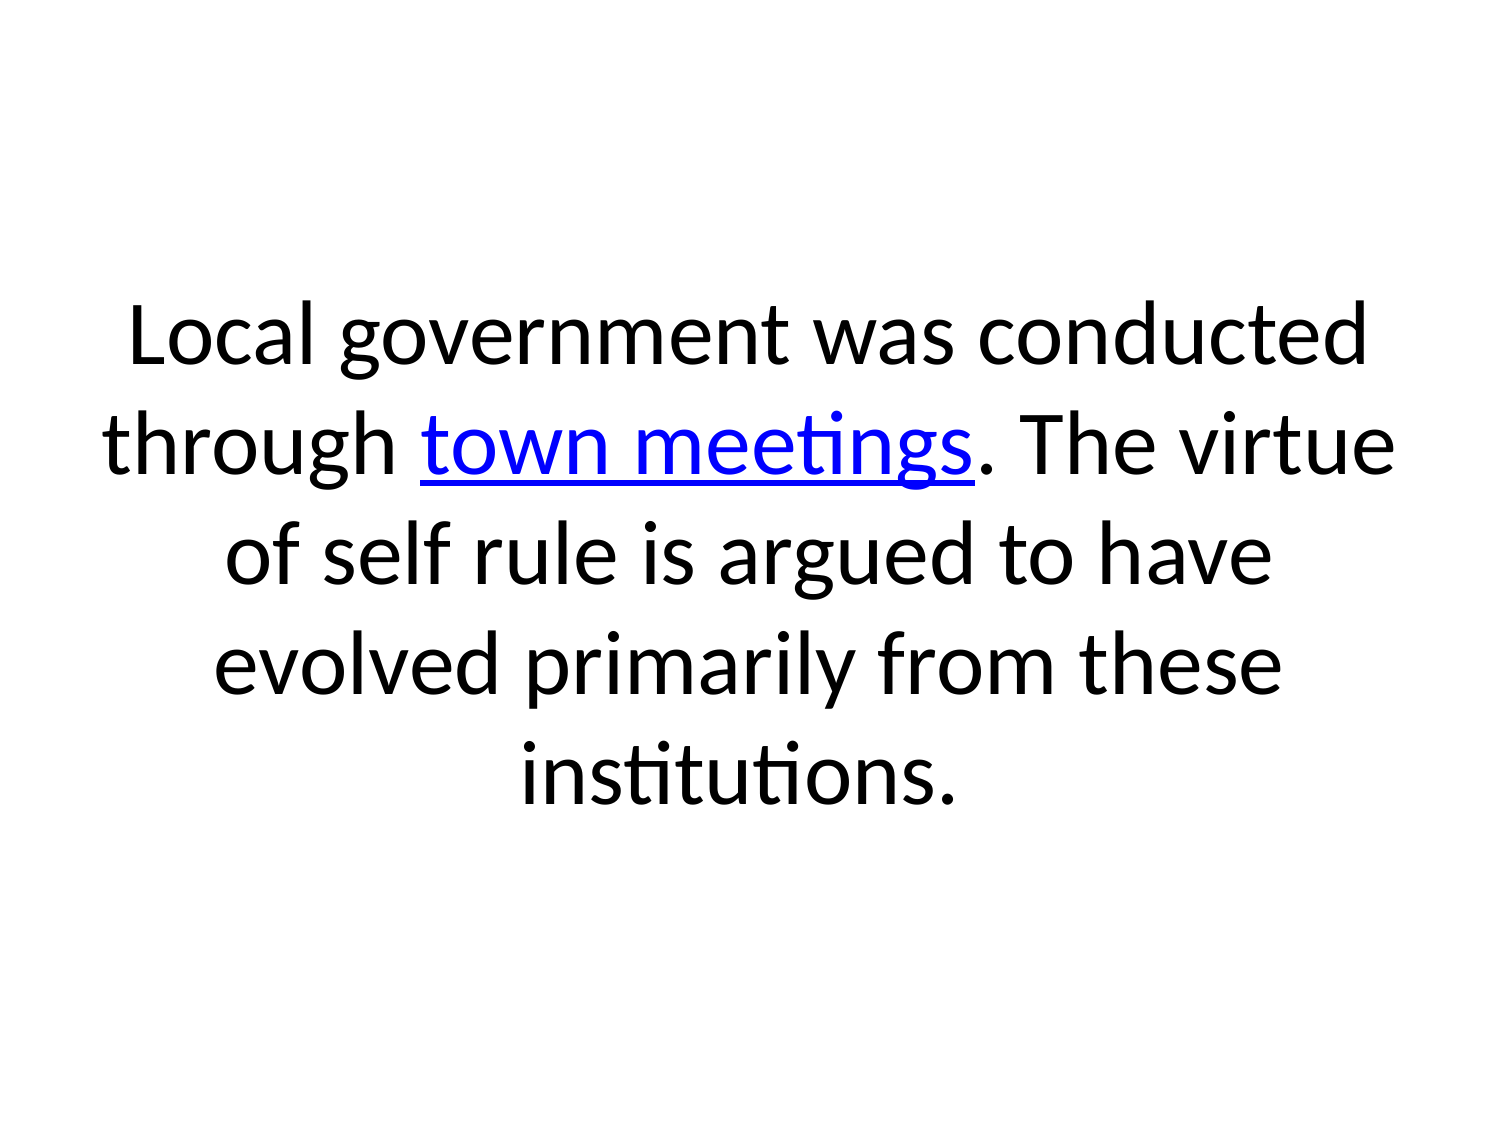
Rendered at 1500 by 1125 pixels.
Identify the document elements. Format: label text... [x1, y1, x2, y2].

title Local government was conducted through town meetings. The virtue of self rule is argued to have evolved primarily from these institutions. [74, 44, 1426, 1051]
